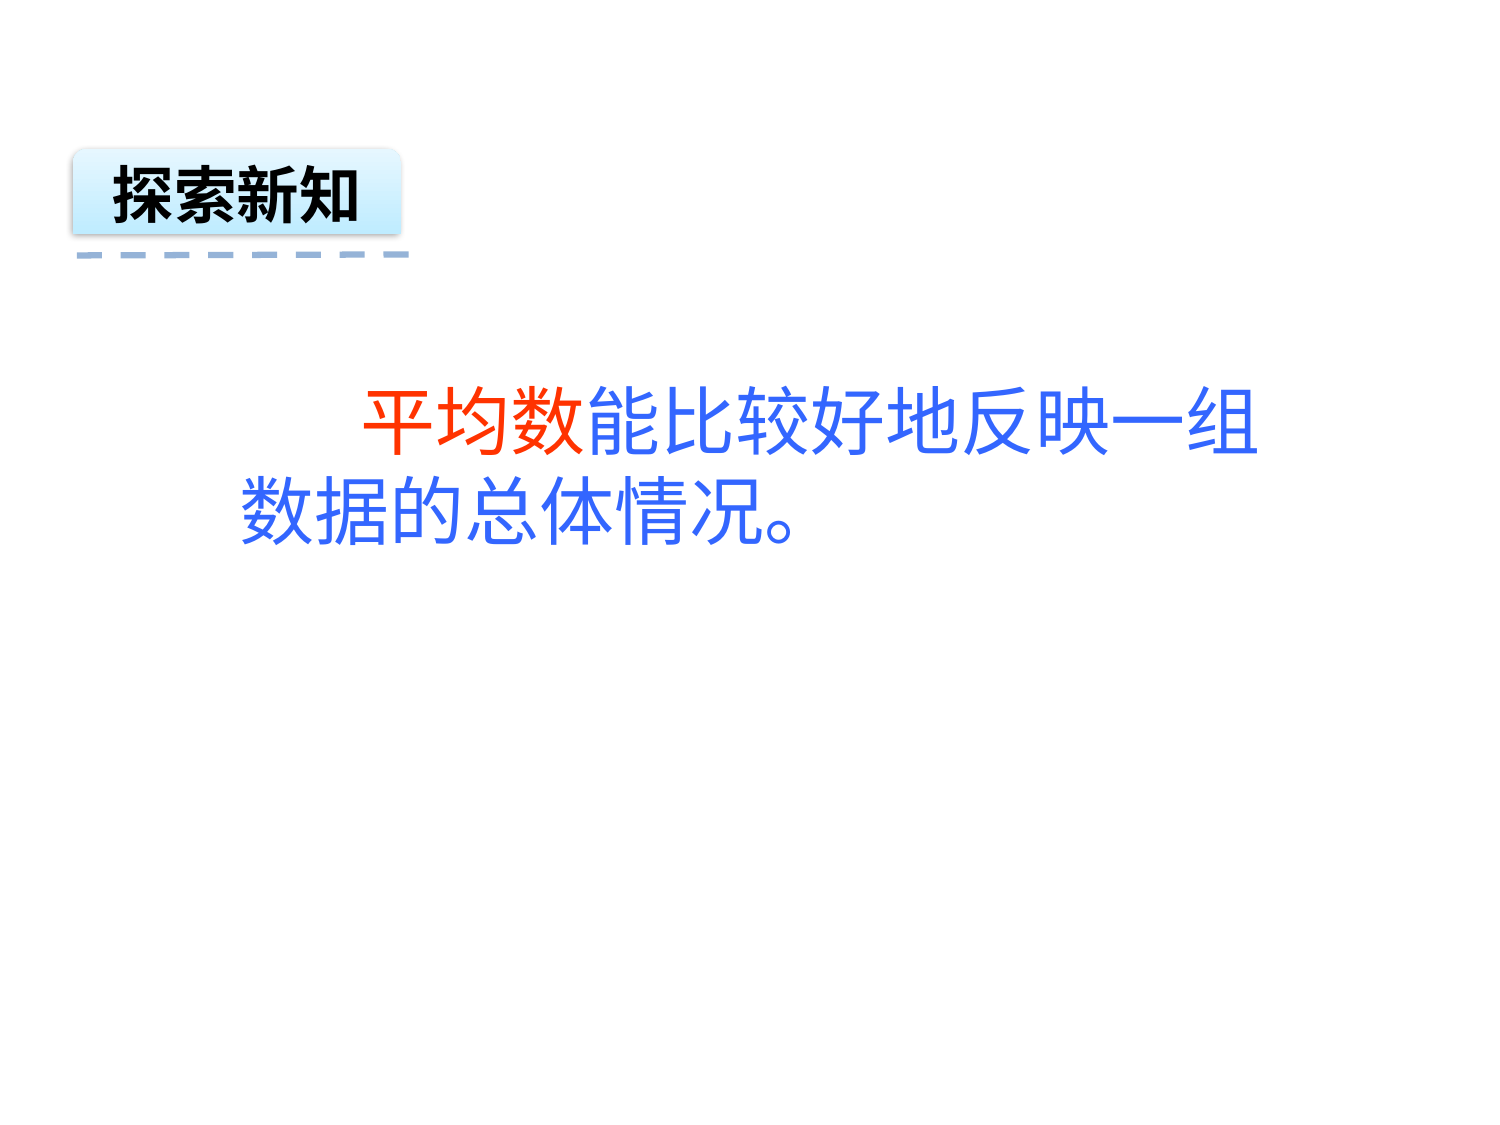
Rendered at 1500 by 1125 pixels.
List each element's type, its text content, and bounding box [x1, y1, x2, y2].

text_box 平均数能比较好地反映一组数据的总体情况。 [225, 367, 1329, 562]
text_box 探索新知 [72, 148, 402, 235]
